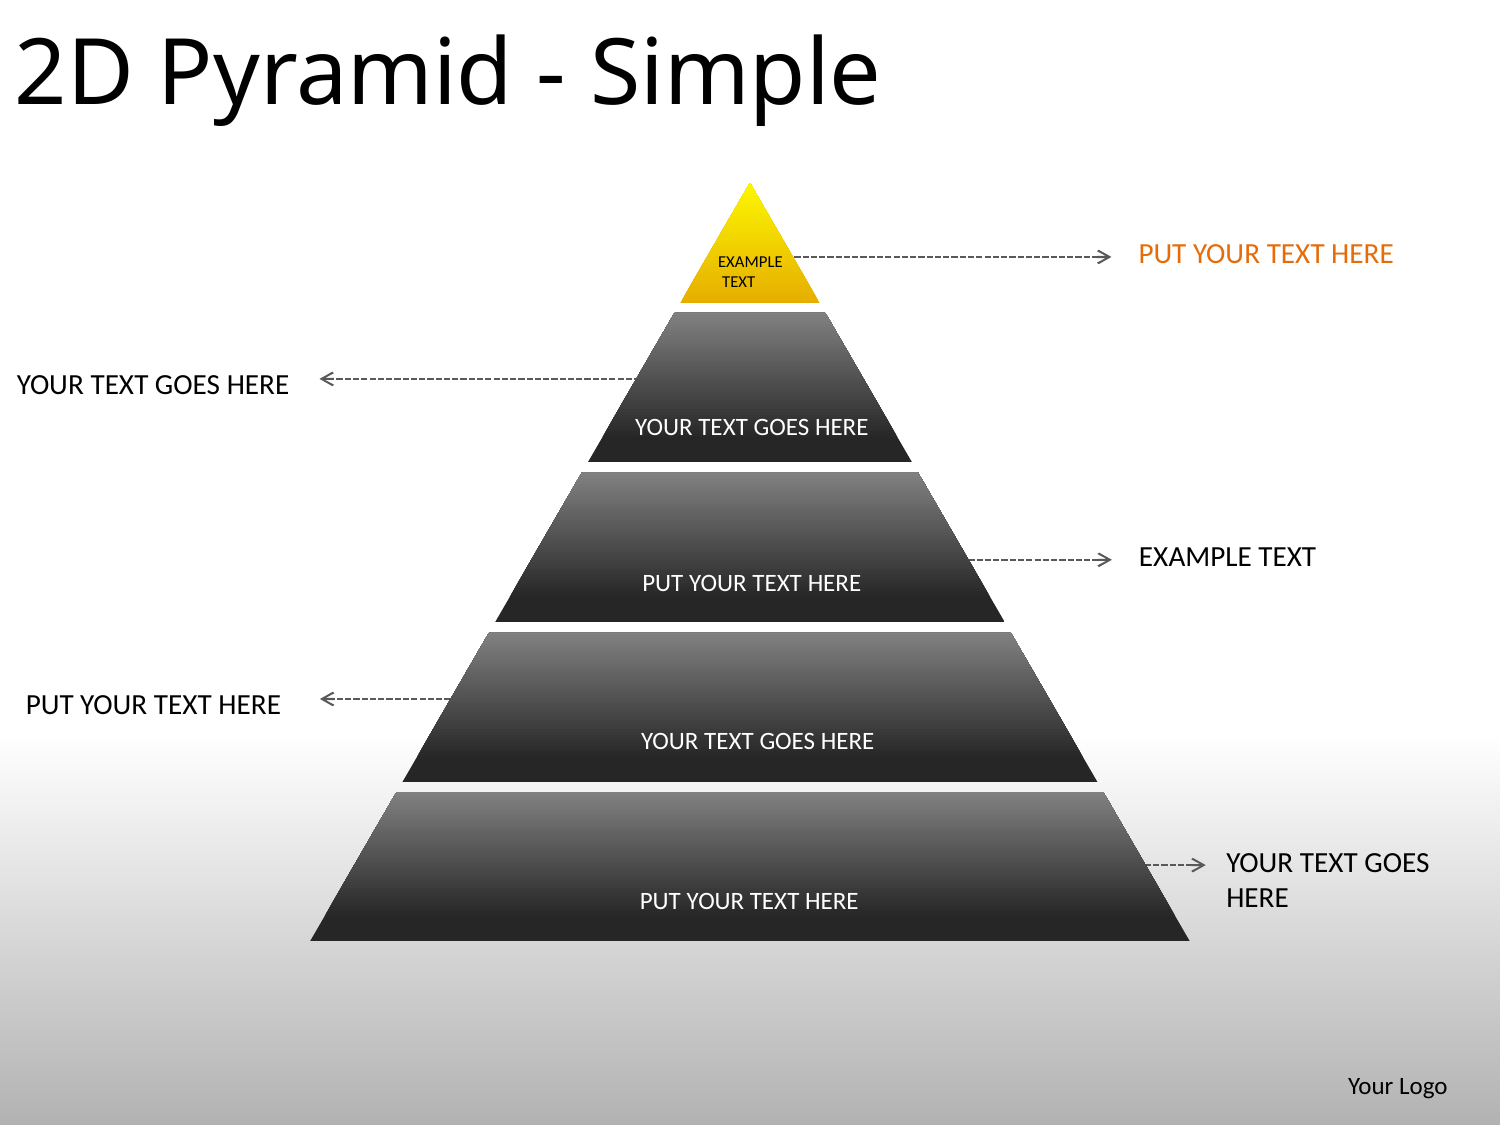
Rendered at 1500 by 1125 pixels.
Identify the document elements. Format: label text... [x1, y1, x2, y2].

text_box PUT YOUR TEXT HERE [1195, 227, 1423, 277]
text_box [309, 182, 1190, 942]
text_box YOUR TEXT GOES HERE [1211, 835, 1481, 921]
text_box Your Logo [1287, 1062, 1463, 1108]
text_box 2D Pyramid - Simple [0, 5, 1500, 131]
text_box EXAMPLE TEXT [1195, 530, 1423, 580]
text_box [0, 557, 1500, 1125]
text_box PUT YOUR TEXT HERE [0, 678, 304, 728]
text_box YOUR TEXT GOES HERE [0, 358, 304, 408]
